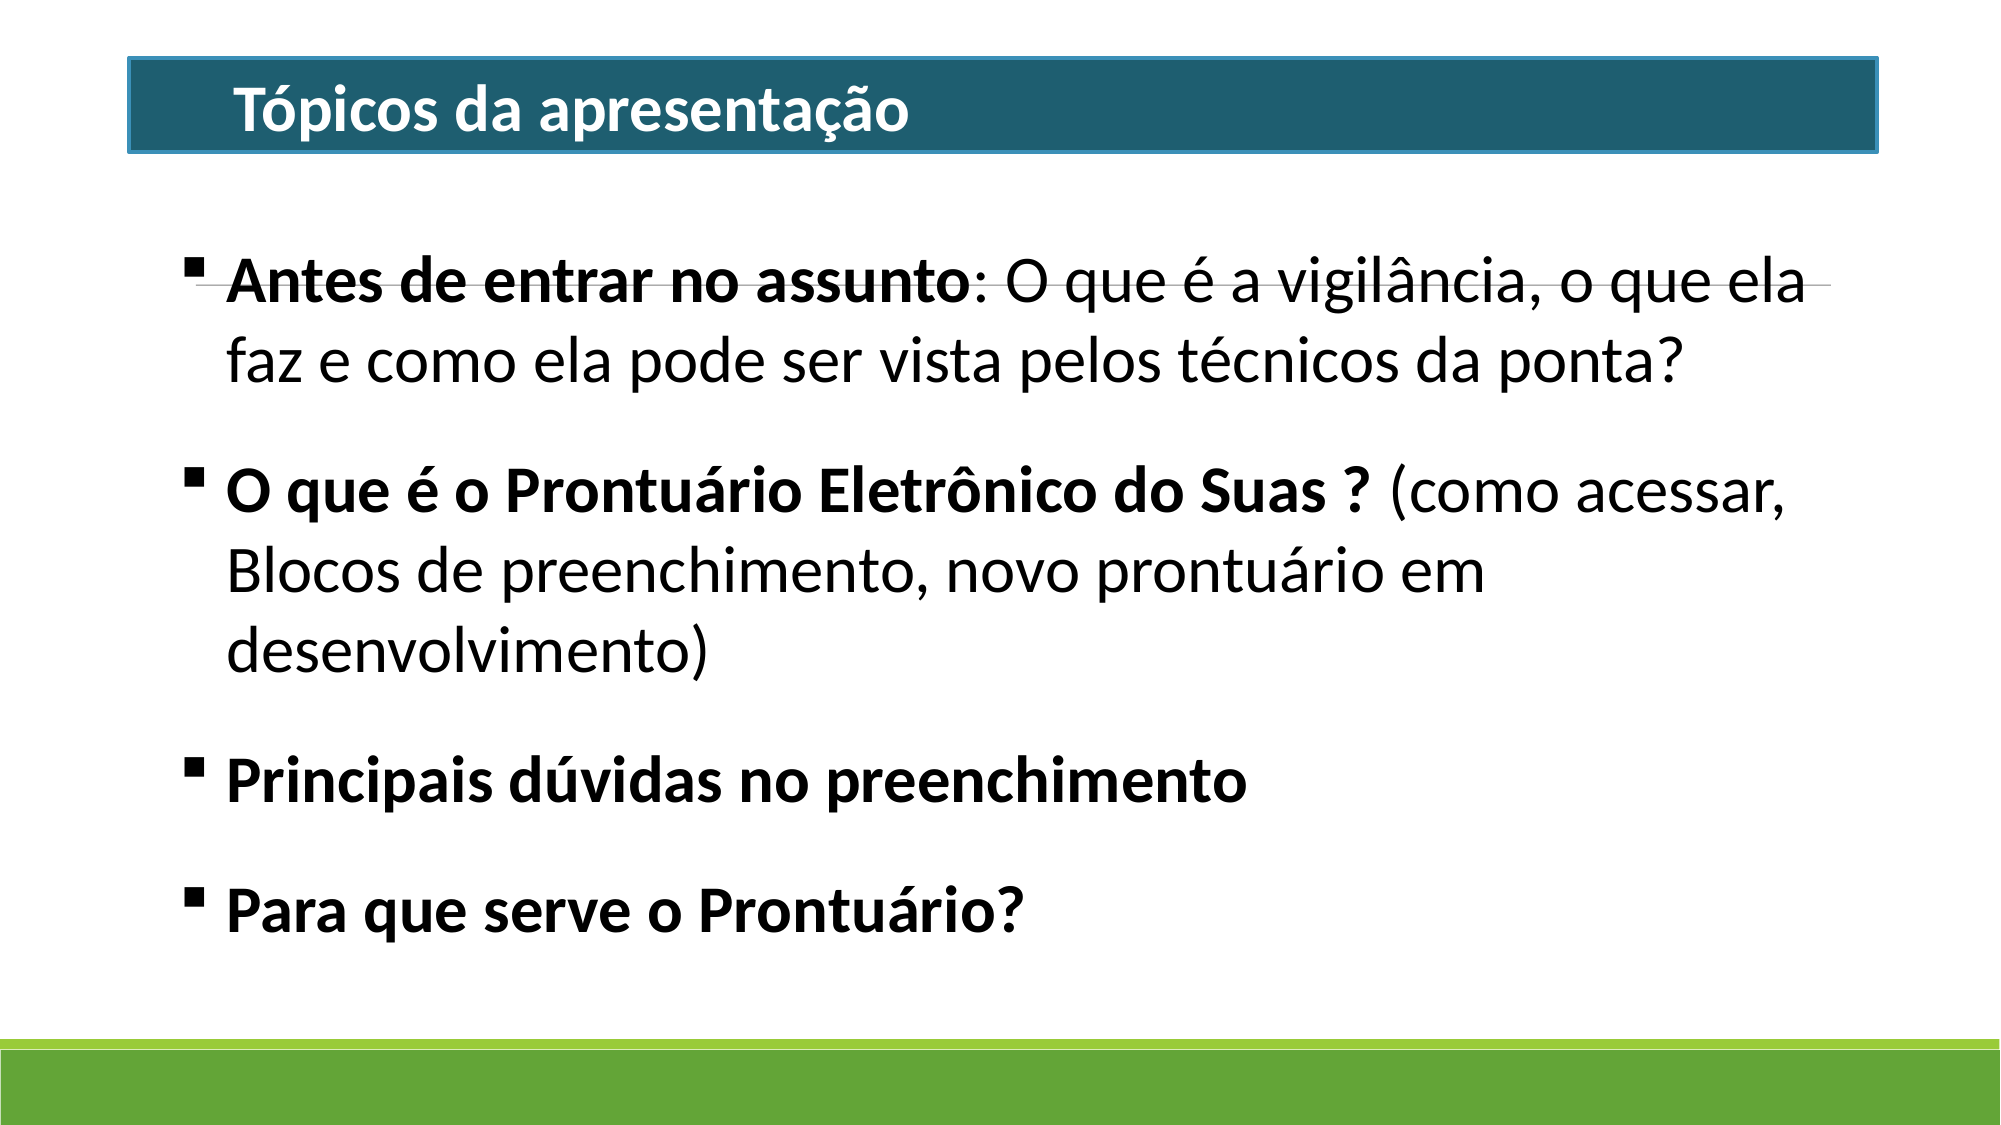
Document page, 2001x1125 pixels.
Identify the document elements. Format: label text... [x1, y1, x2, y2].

text_box Tópicos da apresentação [127, 56, 1879, 154]
text_box Antes de entrar no assunto: O que é a vigilância, o que ela faz e como ela pode ser vista pelos técnicos da ponta? O que é o Prontuário Eletrônico do Suas ? (como acessar, Blocos de preenchimento, novo prontuário em desenvolvimento) Principais dúvidas no preenchimento Para que serve o Prontuário? [164, 228, 1877, 953]
